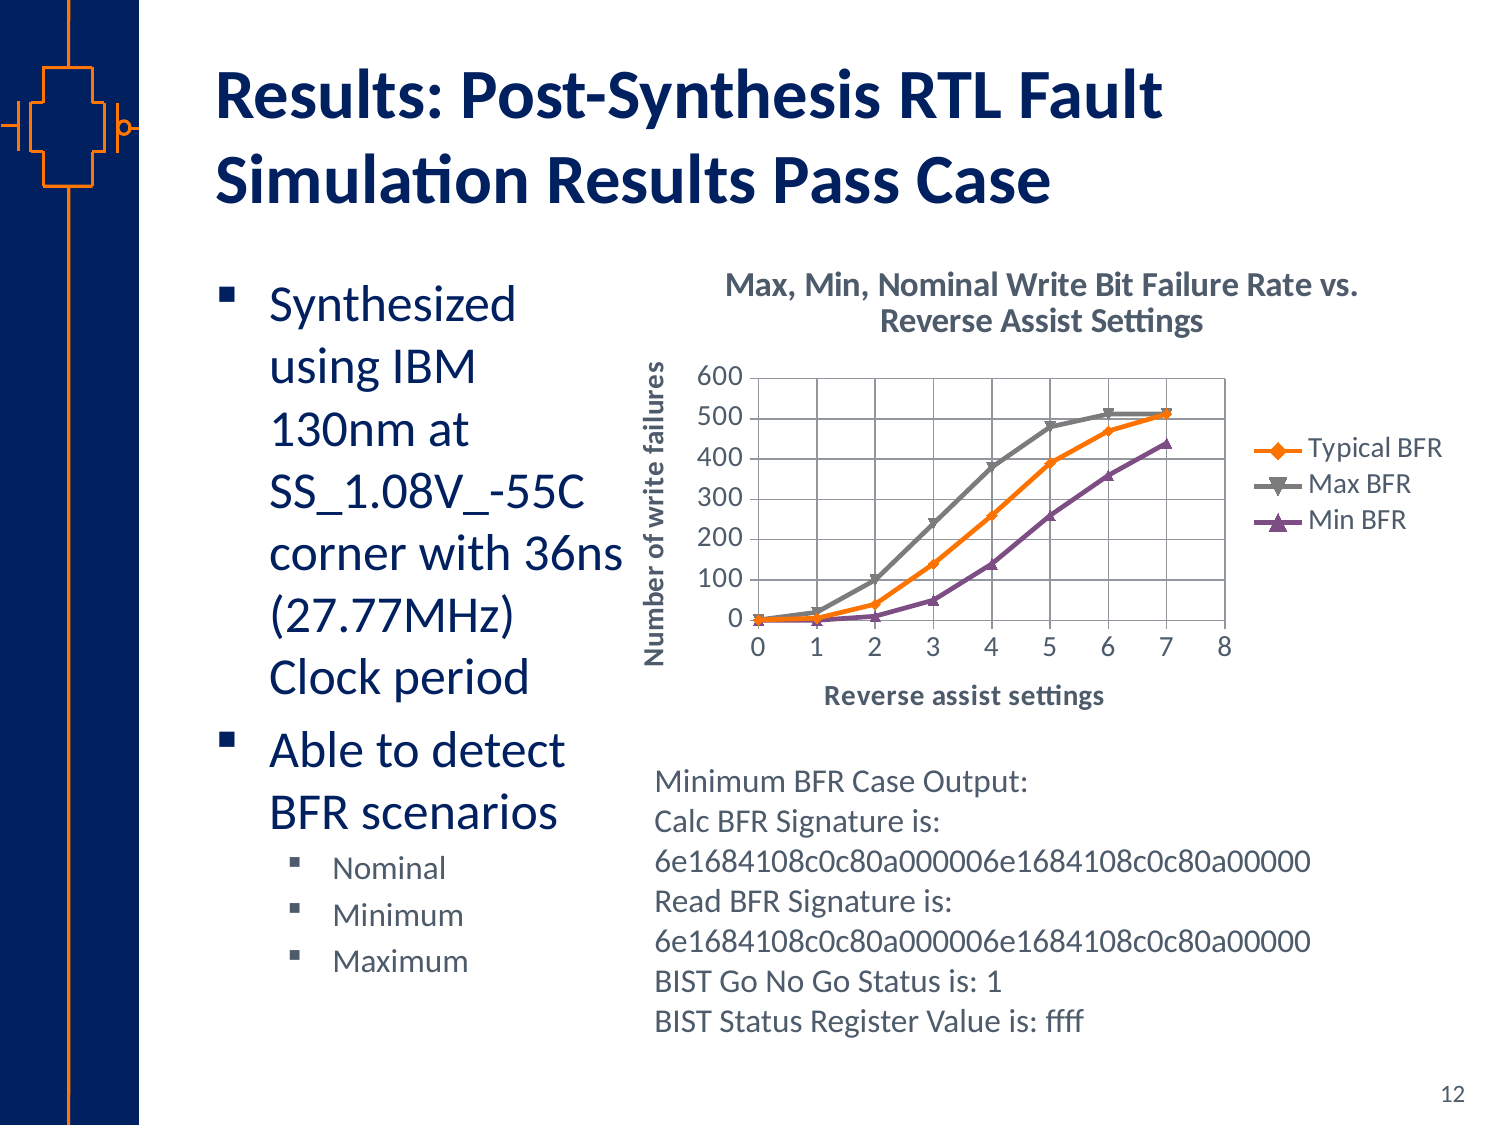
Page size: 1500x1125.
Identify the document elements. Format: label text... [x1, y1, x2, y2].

title Results: Post-Synthesis RTL Fault Simulation Results Pass Case [200, 37, 1388, 225]
slide_number 12 [1425, 1062, 1488, 1123]
list Synthesized using IBM 130nm at SS_1.08V_-55C corner with 36ns (27.77MHz) Clock period Able to detect BFR scenarios Nominal Minimum Maximum [200, 262, 646, 988]
text_box Minimum BFR Case Output: Calc BFR Signature is: 6e1684108c0c80a000006e1684108c0c80a00000 Read BFR Signature is: 6e1684108c0c80a000006e1684108c0c80a00000 BIST Go No Go Status is: 1 BIST Status Register Value is: ffff [639, 752, 1455, 1047]
chart [618, 241, 1465, 732]
